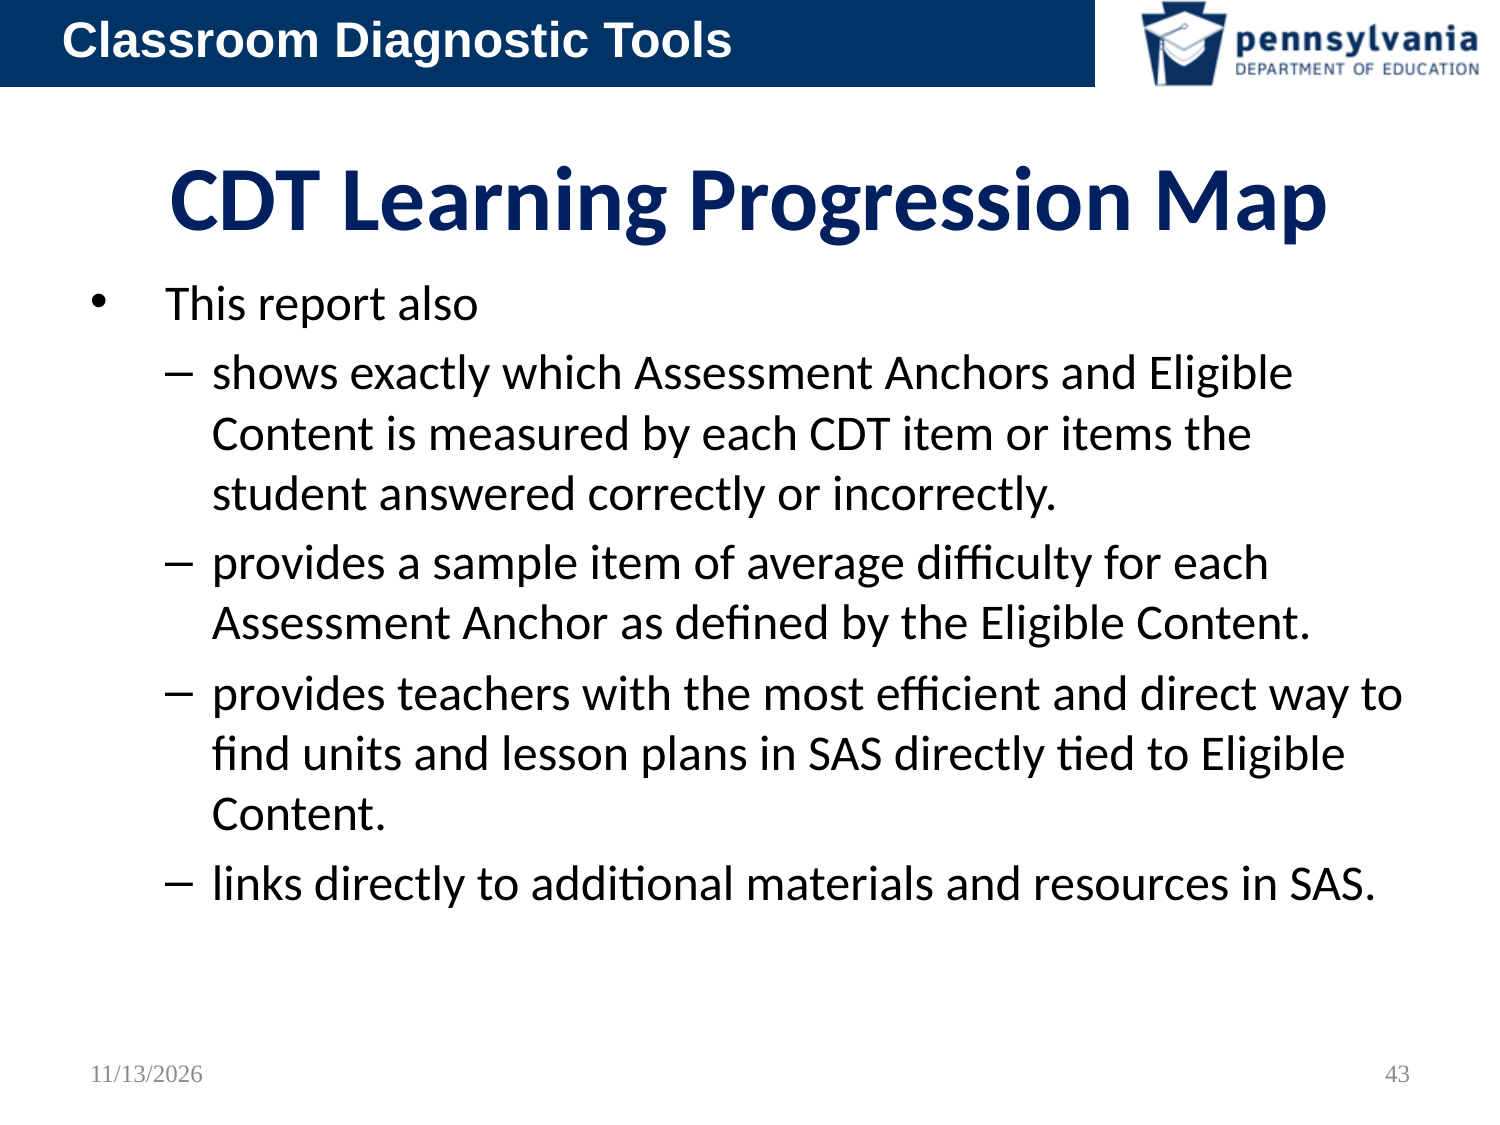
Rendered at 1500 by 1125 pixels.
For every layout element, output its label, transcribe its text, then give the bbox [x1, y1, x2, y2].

title CDT Learning Progression Map [74, 44, 1426, 233]
slide_number 43 [1074, 1042, 1425, 1103]
picture [1134, 0, 1485, 90]
list This report also shows exactly which Assessment Anchors and Eligible Content is measured by each CDT item or items the student answered correctly or incorrectly. provides a sample item of average difficulty for each Assessment Anchor as defined by the Eligible Content. provides teachers with the most efficient and direct way to find units and lesson plans in SAS directly tied to Eligible Content. links directly to additional materials and resources in SAS. [74, 262, 1426, 1006]
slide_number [75, 1042, 425, 1103]
